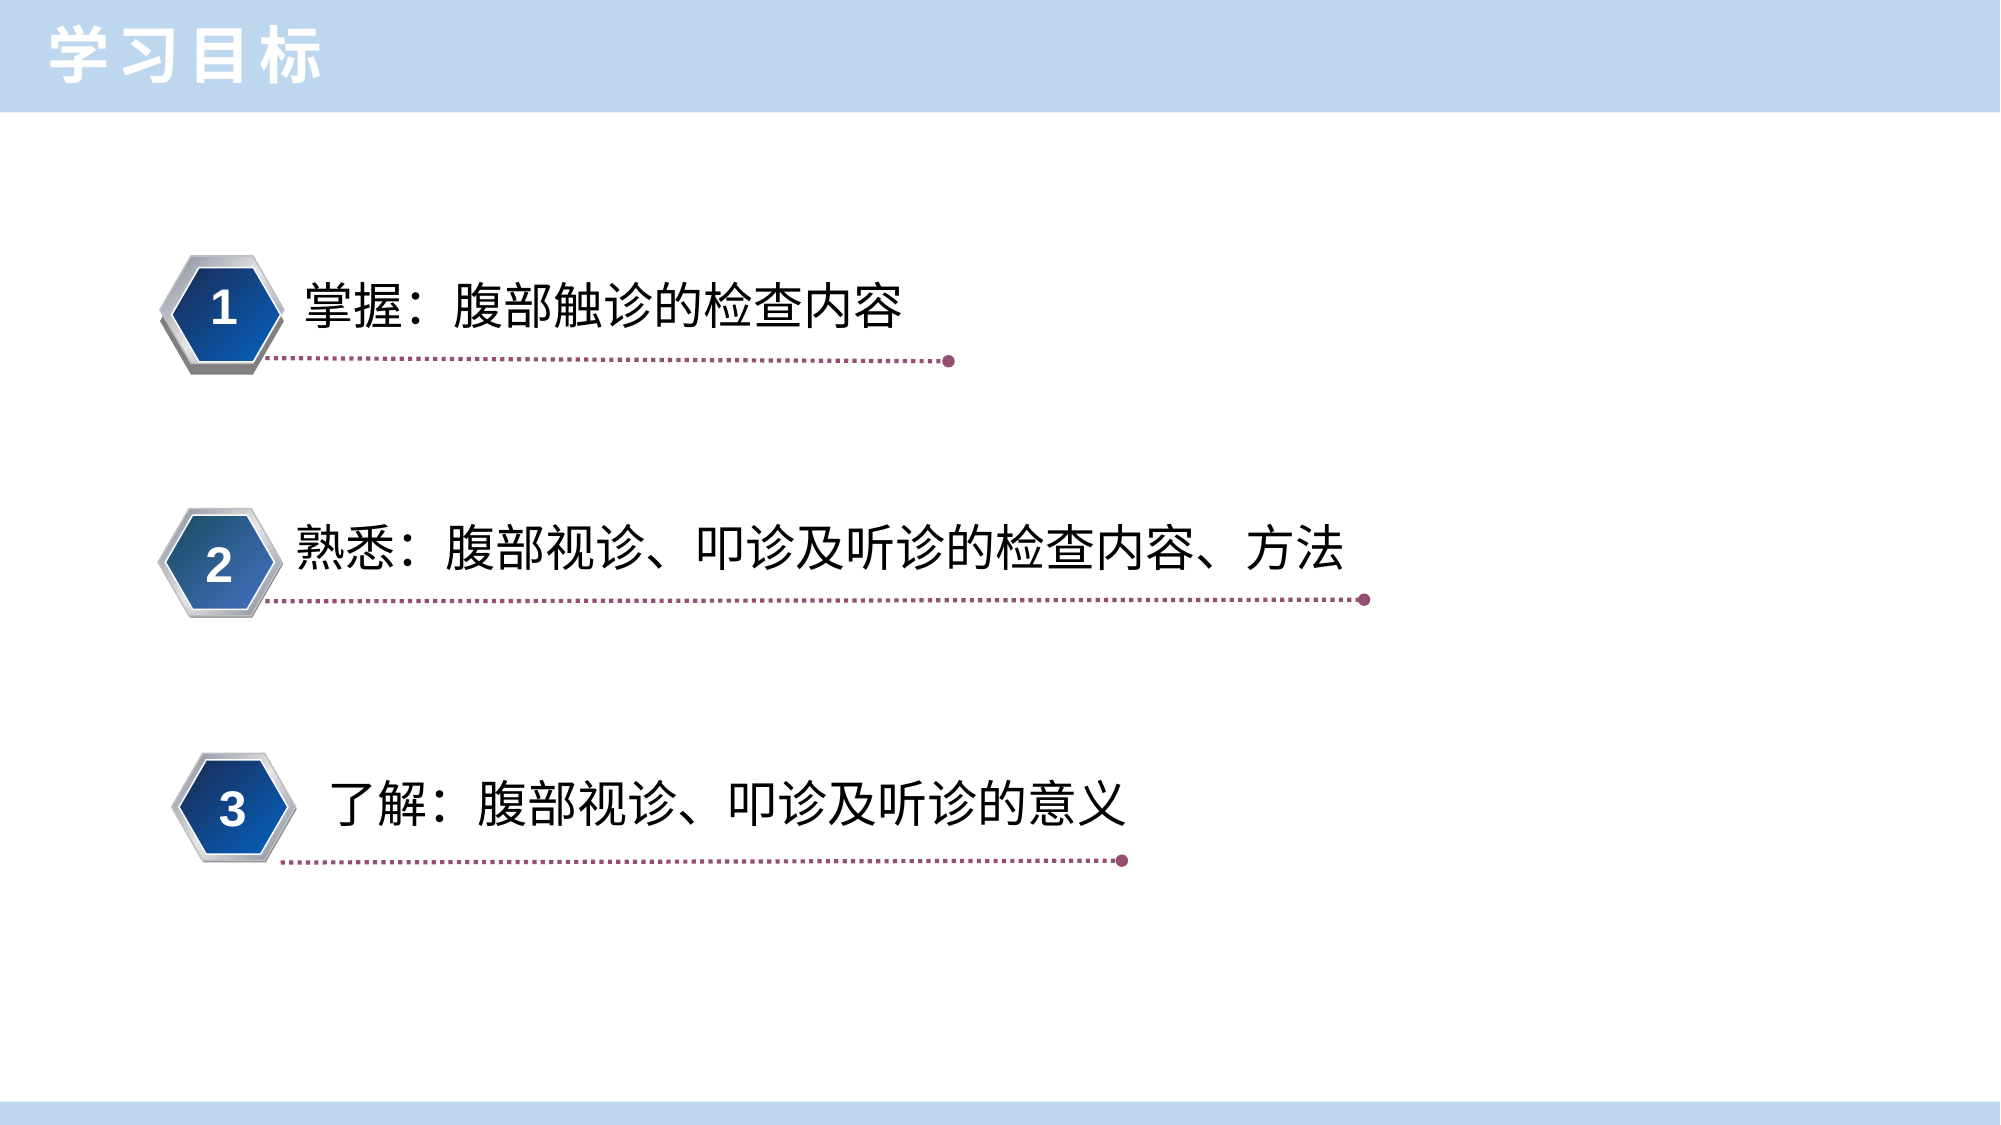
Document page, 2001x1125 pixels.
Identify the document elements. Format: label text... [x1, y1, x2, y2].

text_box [171, 753, 1143, 863]
text_box 学习目标 [35, 9, 334, 97]
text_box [158, 508, 1479, 618]
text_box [159, 255, 949, 404]
